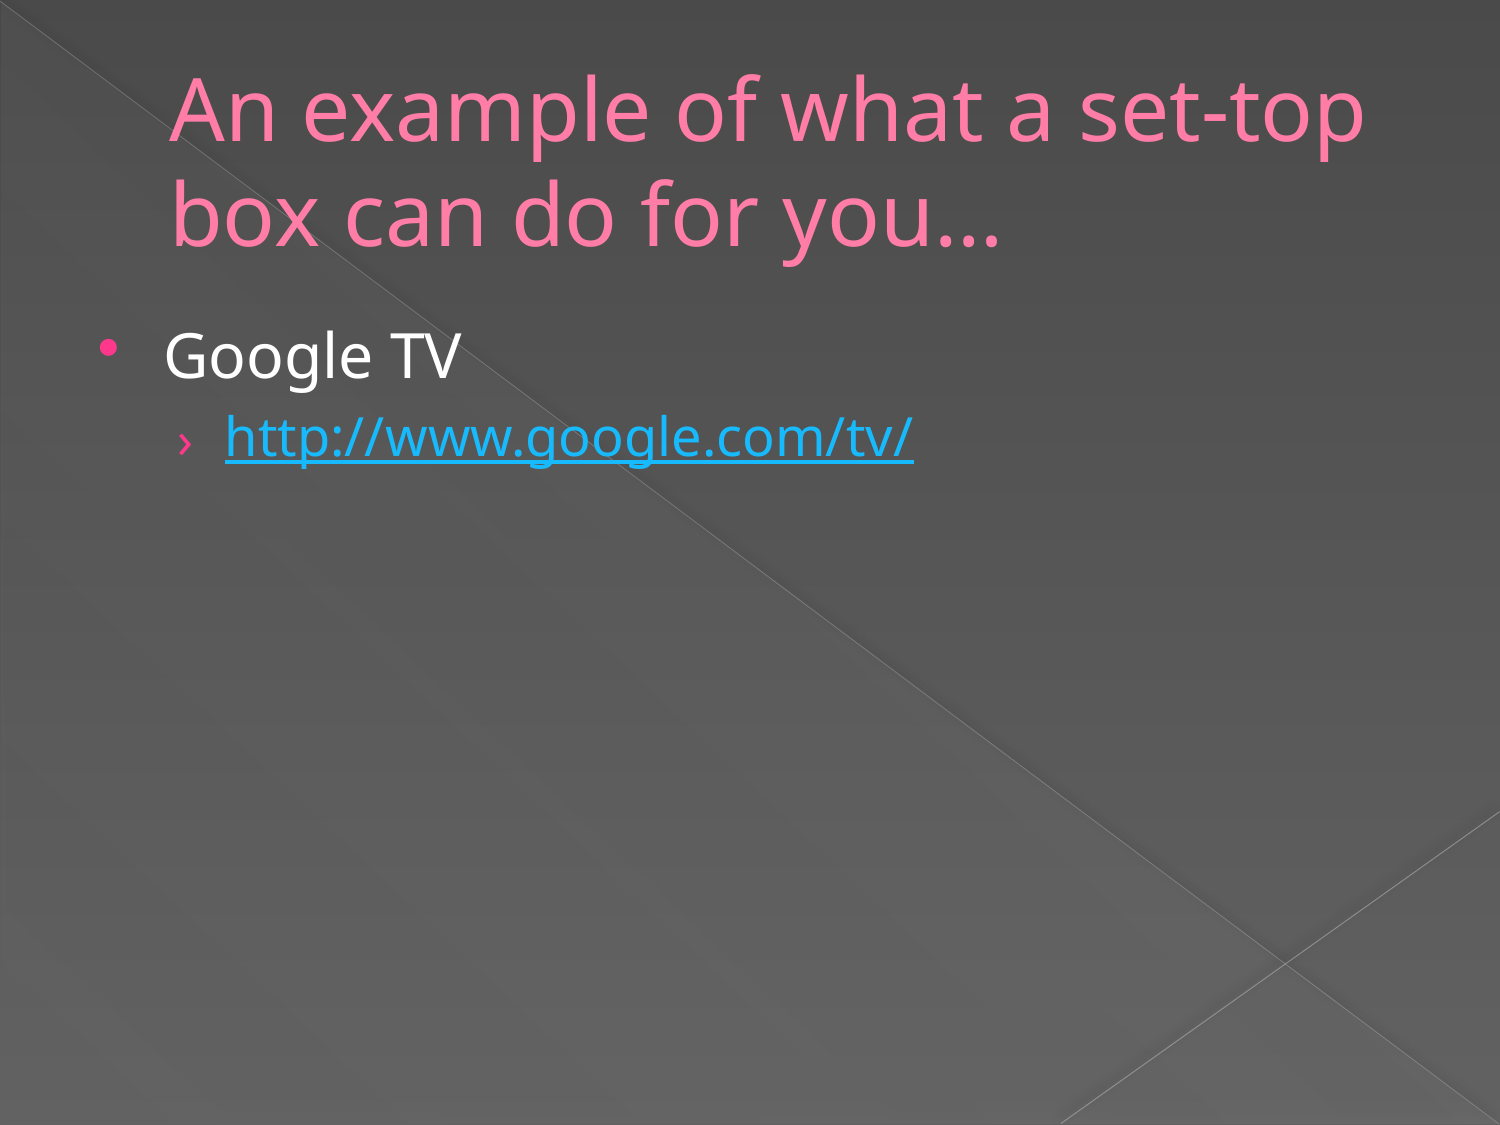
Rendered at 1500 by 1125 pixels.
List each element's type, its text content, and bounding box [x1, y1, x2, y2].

list Google TV http://www.google.com/tv/ [75, 308, 1425, 1059]
title An example of what a set-top box can do for you… [75, 43, 1425, 274]
